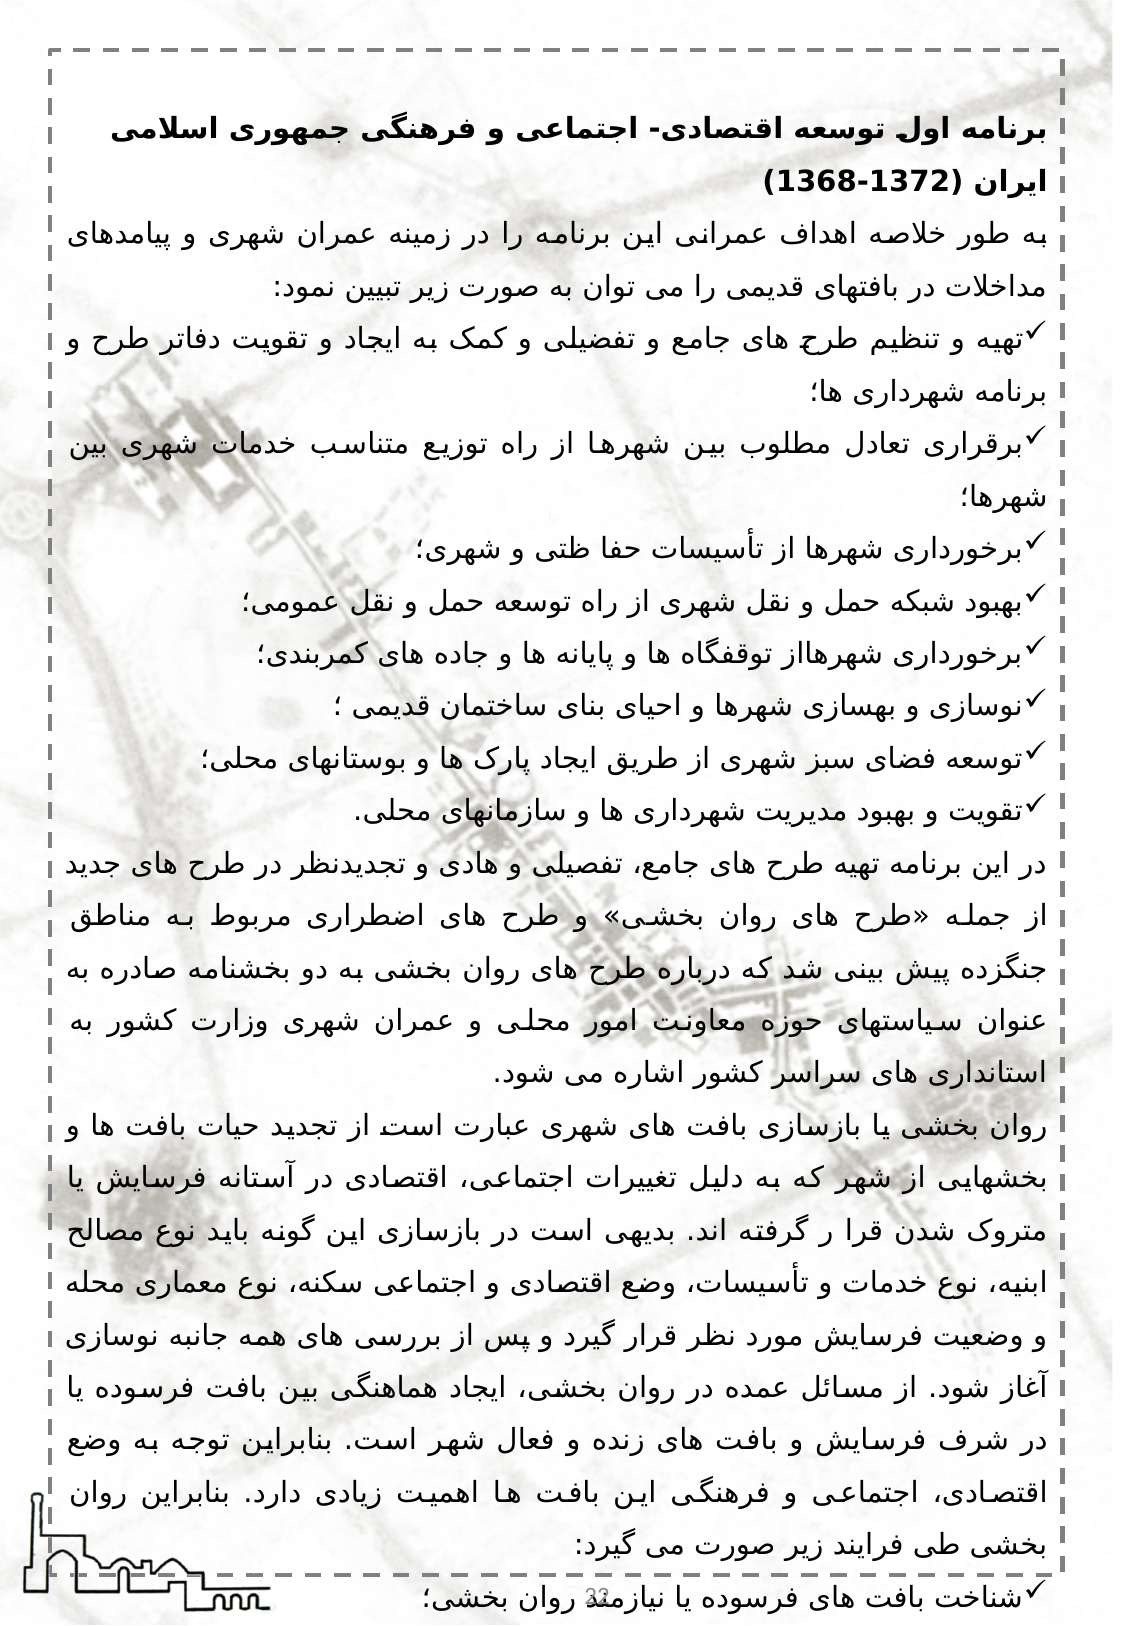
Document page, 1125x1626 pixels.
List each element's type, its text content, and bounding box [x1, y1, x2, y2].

text_box برنامه اول توسعه اقتصادی- اجتماعی و فرهنگی جمهوری اسلامی ایران (1372-1368) به طور خلاصه اهداف عمرانی این برنامه را در زمینه عمران شهری و پیامدهای مداخلات در بافتهای قدیمی را می توان به صورت زیر تبیین نمود: تهیه و تنظیم طرح های جامع و تفضیلی و کمک به ایجاد و تقویت دفاتر طرح و برنامه شهرداری ها؛ برقراری تعادل مطلوب بین شهرها از راه توزیع متناسب خدمات شهری بین شهرها؛ برخورداری شهرها از تأسیسات حفا ظتی و شهری؛ بهبود شبکه حمل و نقل شهری از راه توسعه حمل و نقل عمومی؛ برخورداری شهرهااز توقفگاه ها و پایانه ها و جاده های کمربندی؛ نوسازی و بهسازی شهرها و احیای بنای ساختمان قدیمی ؛ توسعه فضای سبز شهری از طریق ایجاد پارک ها و بوستانهای محلی؛ تقویت و بهبود مدیریت شهرداری ها و سازمانهای محلی. در این برنامه تهیه طرح های جامع، تفصیلی و هادی و تجدیدنظر در طرح های جدید از جمله «طرح های روان بخشی» و طرح های اضطراری مربوط به مناطق جنگزده پیش بینی شد که درباره طرح های روان بخشی به دو بخشنامه صادره به عنوان سیاستهای حوزه معاونت امور محلی و عمران شهری وزارت کشور به استانداری های سراسر کشور اشاره می شود. روان بخشی یا بازسازی بافت های شهری عبارت است از تجدید حیات بافت ها و بخشهایی از شهر که به دلیل تغییرات اجتماعی، اقتصادی در آستانه فرسایش یا متروک شدن قرا ر گرفته اند. بدیهی است در بازسازی این گونه باید نوع مصالح ابنیه، نوع خدمات و تأسیسات، وضع اقتصادی و اجتماعی سکنه، نوع معماری محله و وضعیت فرسایش مورد نظر قرار گیرد و پس از بررسی های همه جانبه نوسازی آغاز شود. از مسائل عمده در روان بخشی، ایجاد هماهنگی بین بافت فرسوده یا در شرف فرسایش و بافت های زنده و فعال شهر است. بنابراین توجه به وضع اقتصادی، اجتماعی و فرهنگی این بافت ها اهمیت زیادی دارد. بنابراین روان بخشی طی فرایند زیر صورت می گیرد: شناخت بافت های فرسوده یا نیازمند روان بخشی؛ بررسی و کشف علل فرسودگی بافت های شهری و رکود عملکرد آنها؛ رفع مشکل این بافت ها و دادن زندگی به آنها؛ حفظ ارزش های معماری، فرهنگی و سنتی این بافت ها؛ تأمین نیازمندیها و خدمات برای رفاه ساکنان [48, 1378, 1065, 1577]
text_box 22 [362, 1550, 625, 1625]
picture [0, 255, 1125, 1369]
text_box برنامه اول توسعه اقتصادی- اجتماعی و فرهنگی جمهوری اسلامی ایران (1372-1368) به طور خلاصه اهداف عمرانی این برنامه را در زمینه عمران شهری و پیامدهای مداخلات در بافتهای قدیمی را می توان به صورت زیر تبیین نمود: تهیه و تنظیم طرح های جامع و تفضیلی و کمک به ایجاد و تقویت دفاتر طرح و برنامه شهرداری ها؛ برقراری تعادل مطلوب بین شهرها از راه توزیع متناسب خدمات شهری بین شهرها؛ برخورداری شهرها از تأسیسات حفا ظتی و شهری؛ بهبود شبکه حمل و نقل شهری از راه توسعه حمل و نقل عمومی؛ برخورداری شهرهااز توقفگاه ها و پایانه ها و جاده های کمربندی؛ نوسازی و بهسازی شهرها و احیای بنای ساختمان قدیمی ؛ توسعه فضای سبز شهری از طریق ایجاد پارک ها و بوستانهای محلی؛ تقویت و بهبود مدیریت شهرداری ها و سازمانهای محلی. در این برنامه تهیه طرح های جامع، تفصیلی و هادی و تجدیدنظر در طرح های جدید از جمله «طرح های روان بخشی» و طرح های اضطراری مربوط به مناطق جنگزده پیش بینی شد که درباره طرح های روان بخشی به دو بخشنامه صادره به عنوان سیاستهای حوزه معاونت امور محلی و عمران شهری وزارت کشور به استانداری های سراسر کشور اشاره می شود. روان بخشی یا بازسازی بافت های شهری عبارت است از تجدید حیات بافت ها و بخشهایی از شهر که به دلیل تغییرات اجتماعی، اقتصادی در آستانه فرسایش یا متروک شدن قرا ر گرفته اند. بدیهی است در بازسازی این گونه باید نوع مصالح ابنیه، نوع خدمات و تأسیسات، وضع اقتصادی و اجتماعی سکنه، نوع معماری محله و وضعیت فرسایش مورد نظر قرار گیرد و پس از بررسی های همه جانبه نوسازی آغاز شود. از مسائل عمده در روان بخشی، ایجاد هماهنگی بین بافت فرسوده یا در شرف فرسایش و بافت های زنده و فعال شهر است. بنابراین توجه به وضع اقتصادی، اجتماعی و فرهنگی این بافت ها اهمیت زیادی دارد. بنابراین روان بخشی طی فرایند زیر صورت می گیرد: شناخت بافت های فرسوده یا نیازمند روان بخشی؛ بررسی و کشف علل فرسودگی بافت های شهری و رکود عملکرد آنها؛ رفع مشکل این بافت ها و دادن زندگی به آنها؛ حفظ ارزش های معماری، فرهنگی و سنتی این بافت ها؛ تأمین نیازمندیها و خدمات برای رفاه ساکنان [48, 48, 1065, 254]
picture [13, 1419, 276, 1625]
